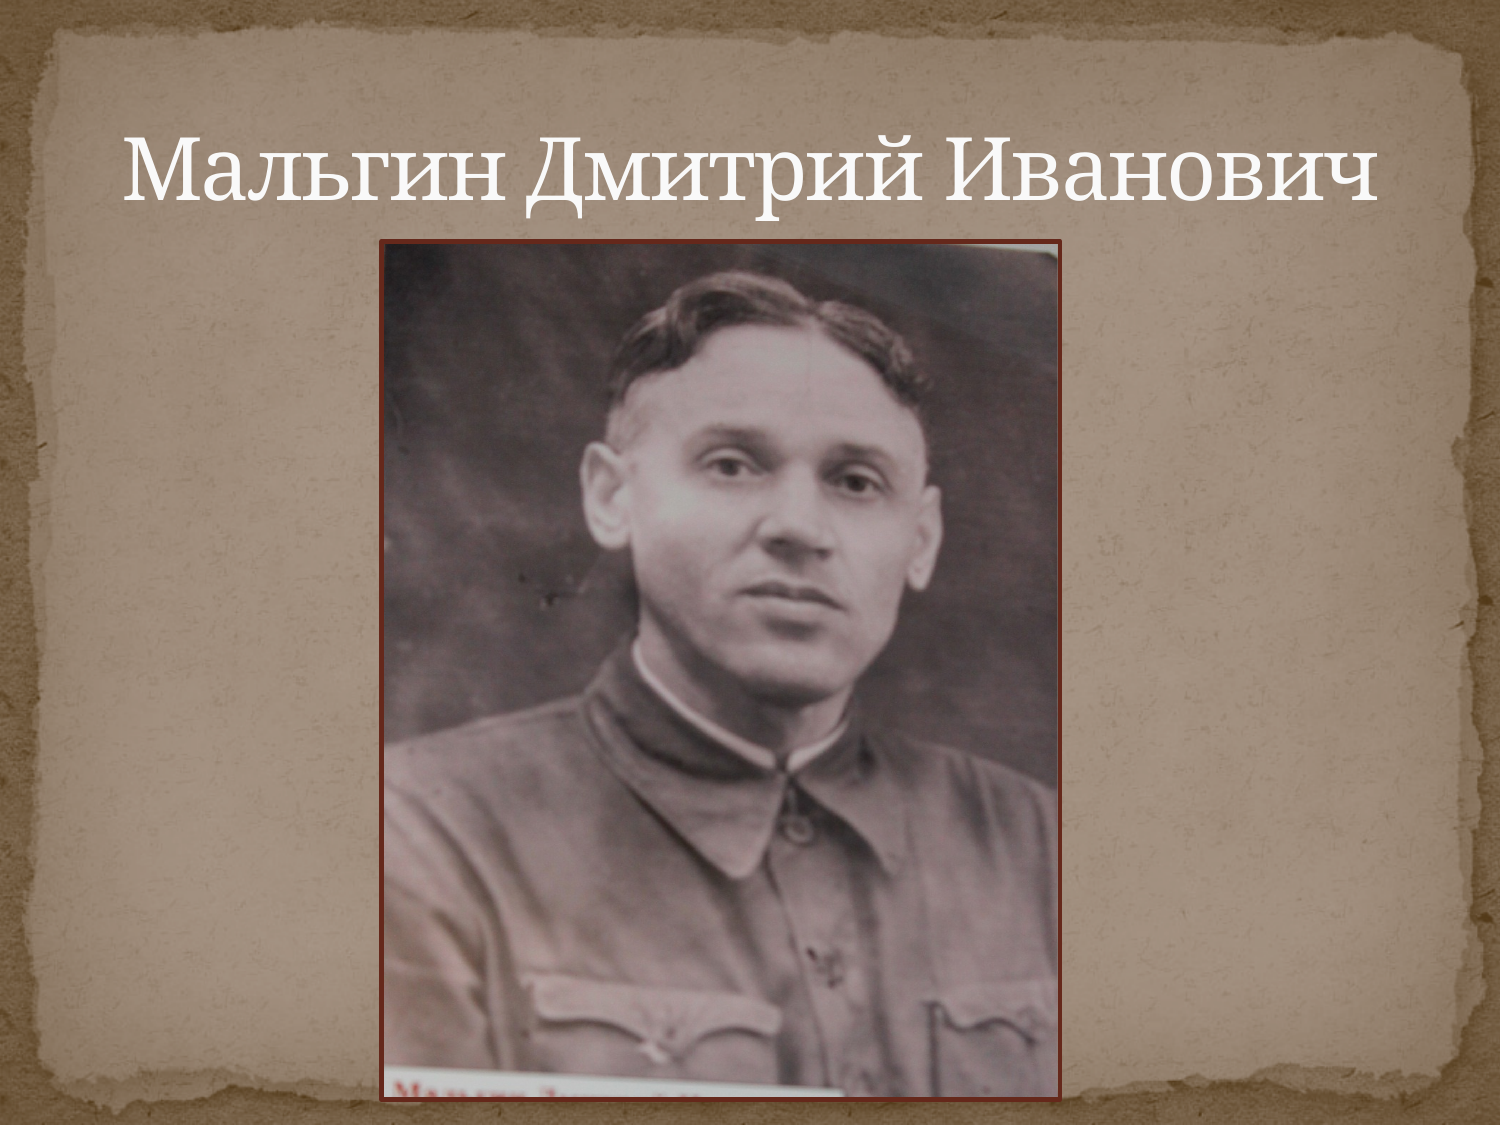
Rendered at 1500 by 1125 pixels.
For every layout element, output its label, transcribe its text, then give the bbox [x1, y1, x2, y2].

picture [384, 244, 1058, 1098]
title Мальгин Дмитрий Иванович [74, 24, 1425, 225]
